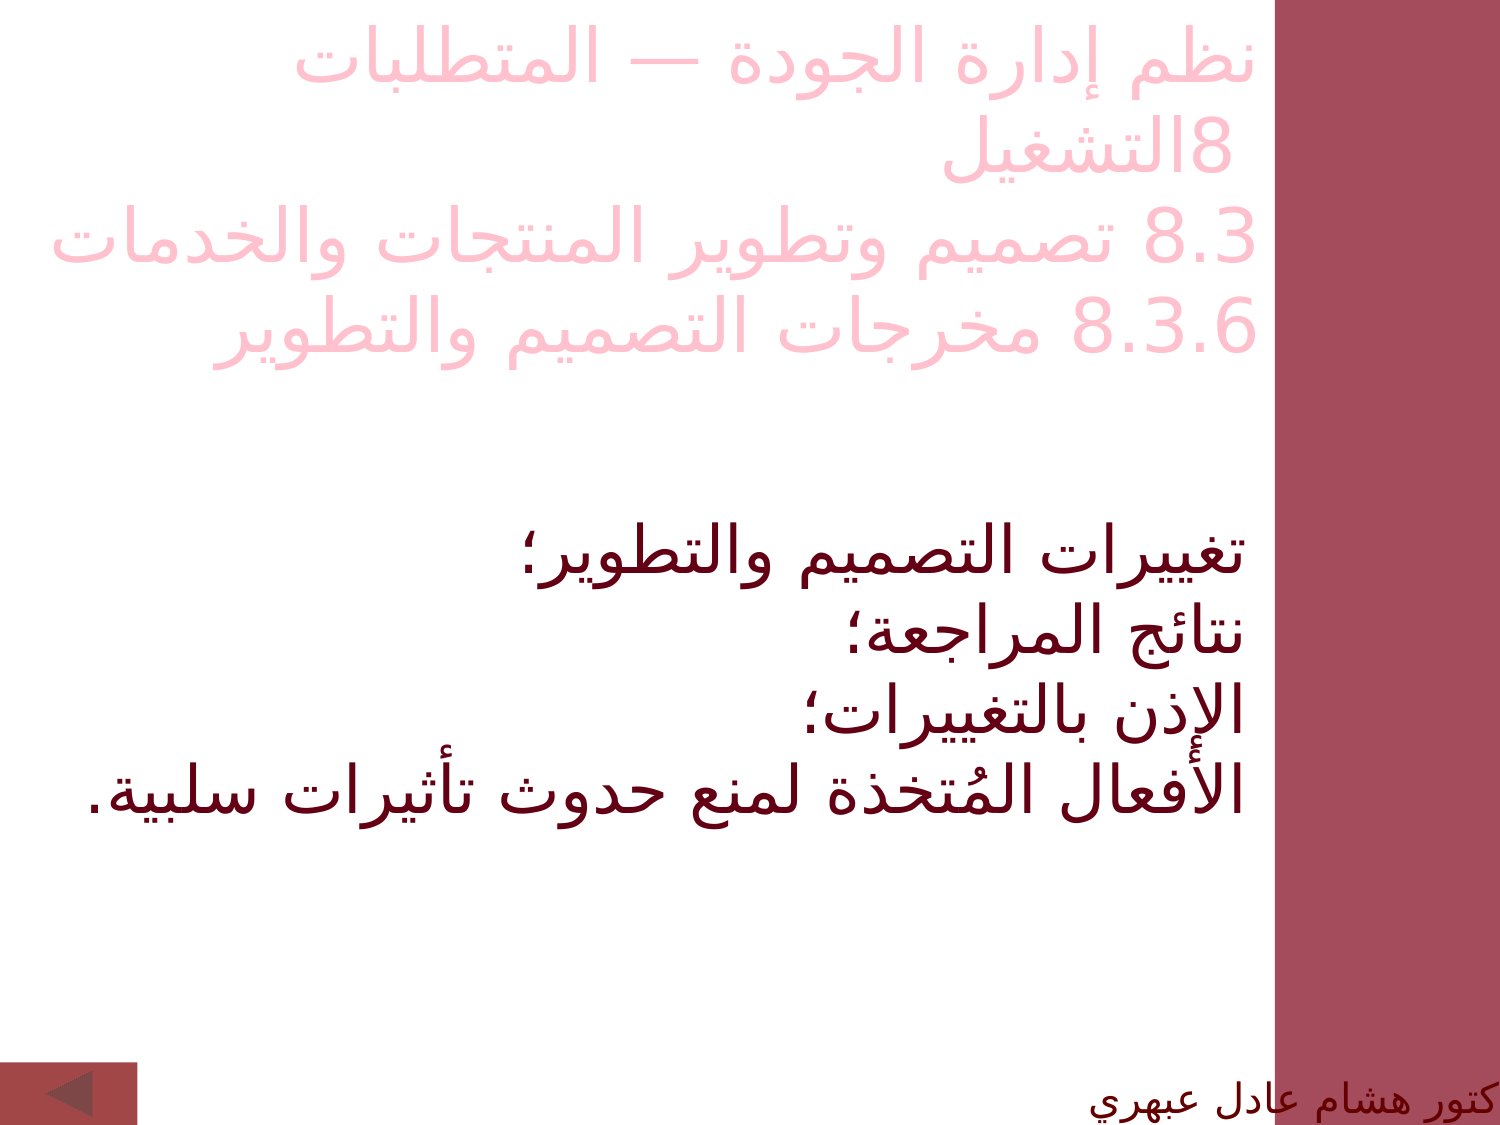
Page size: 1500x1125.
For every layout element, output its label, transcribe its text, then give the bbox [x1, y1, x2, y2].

text_box تغييرات التصميم والتطوير؛ نتائج المراجعة؛ الإذن بالتغييرات؛ الأفعال المُتخذة لمنع حدوث تأثيرات سلبية. [12, 499, 1263, 835]
text_box [1273, 0, 1500, 1064]
text_box [0, 1060, 140, 1125]
text_box نظم إدارة الجودة — المتطلبات 8التشغيل 8.3 تصميم وتطوير المنتجات والخدمات 8.3.6 مخرجات التصميم والتطوير [0, 0, 1275, 375]
text_box الدكتور هشام عادل عبهري [1073, 1064, 1500, 1125]
